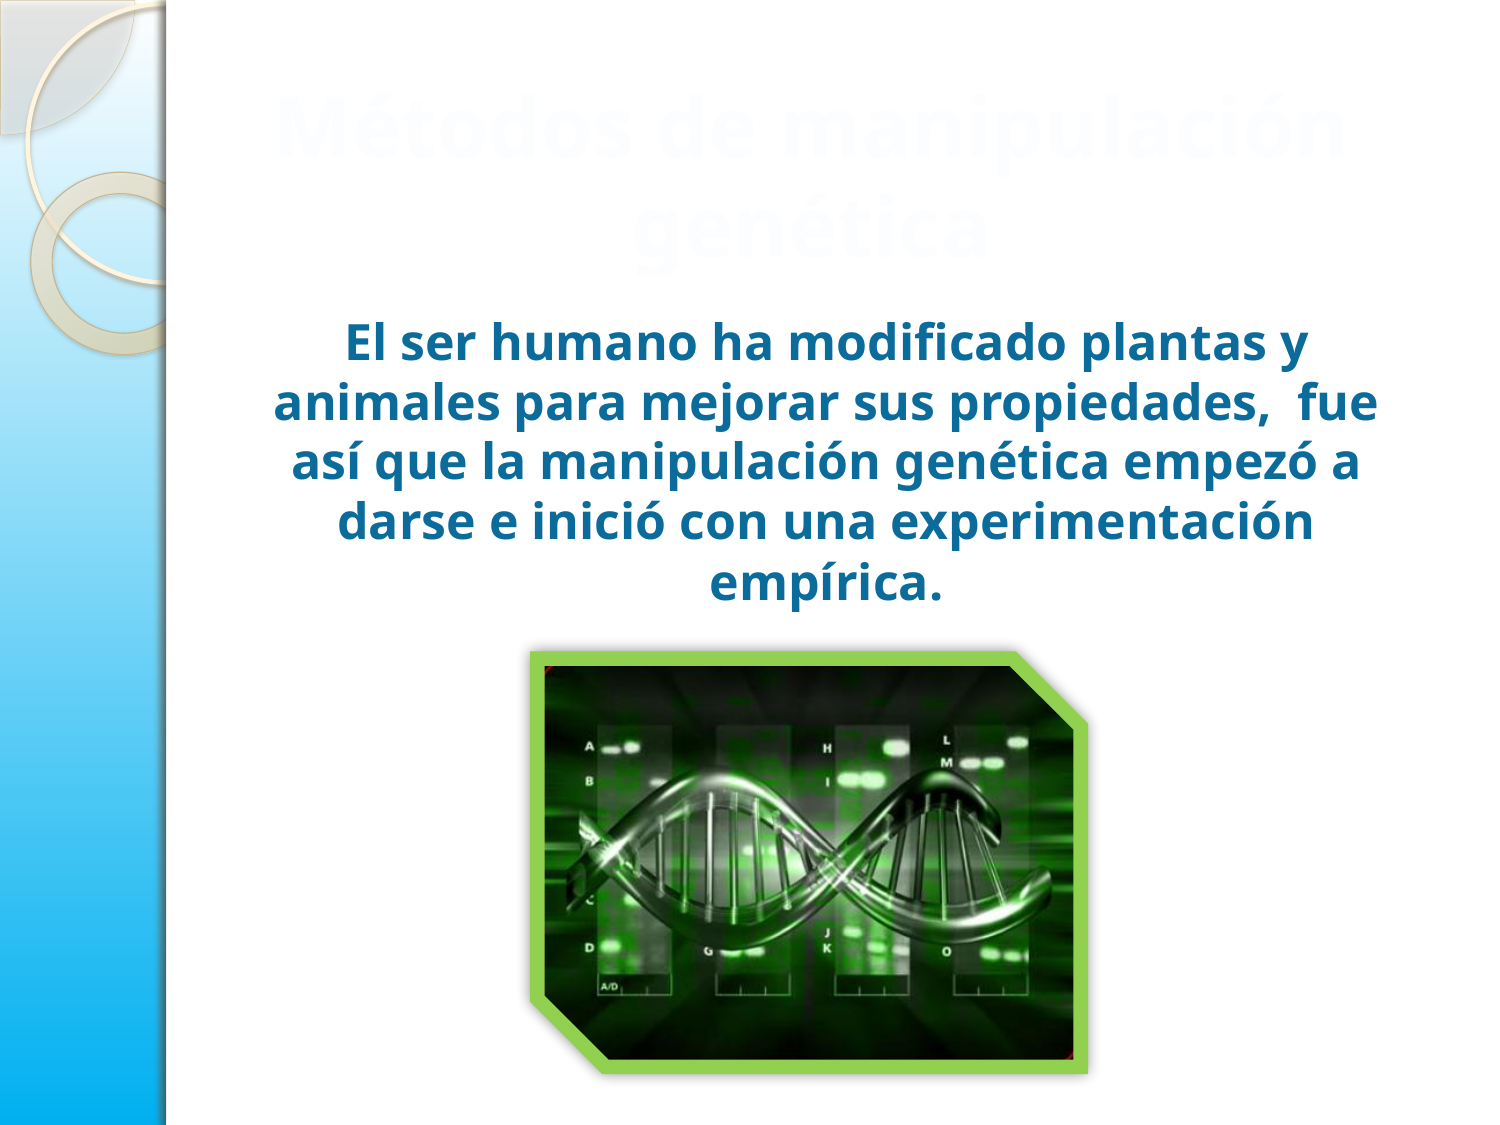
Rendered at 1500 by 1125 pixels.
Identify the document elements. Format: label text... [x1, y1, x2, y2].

text_box Métodos de manipulación genética [123, 66, 1500, 282]
picture [537, 658, 1081, 1068]
text_box El ser humano ha modificado plantas y animales para mejorar sus propiedades, fue así que la manipulación genética empezó a darse e inició con una experimentación empírica. [242, 302, 1412, 618]
